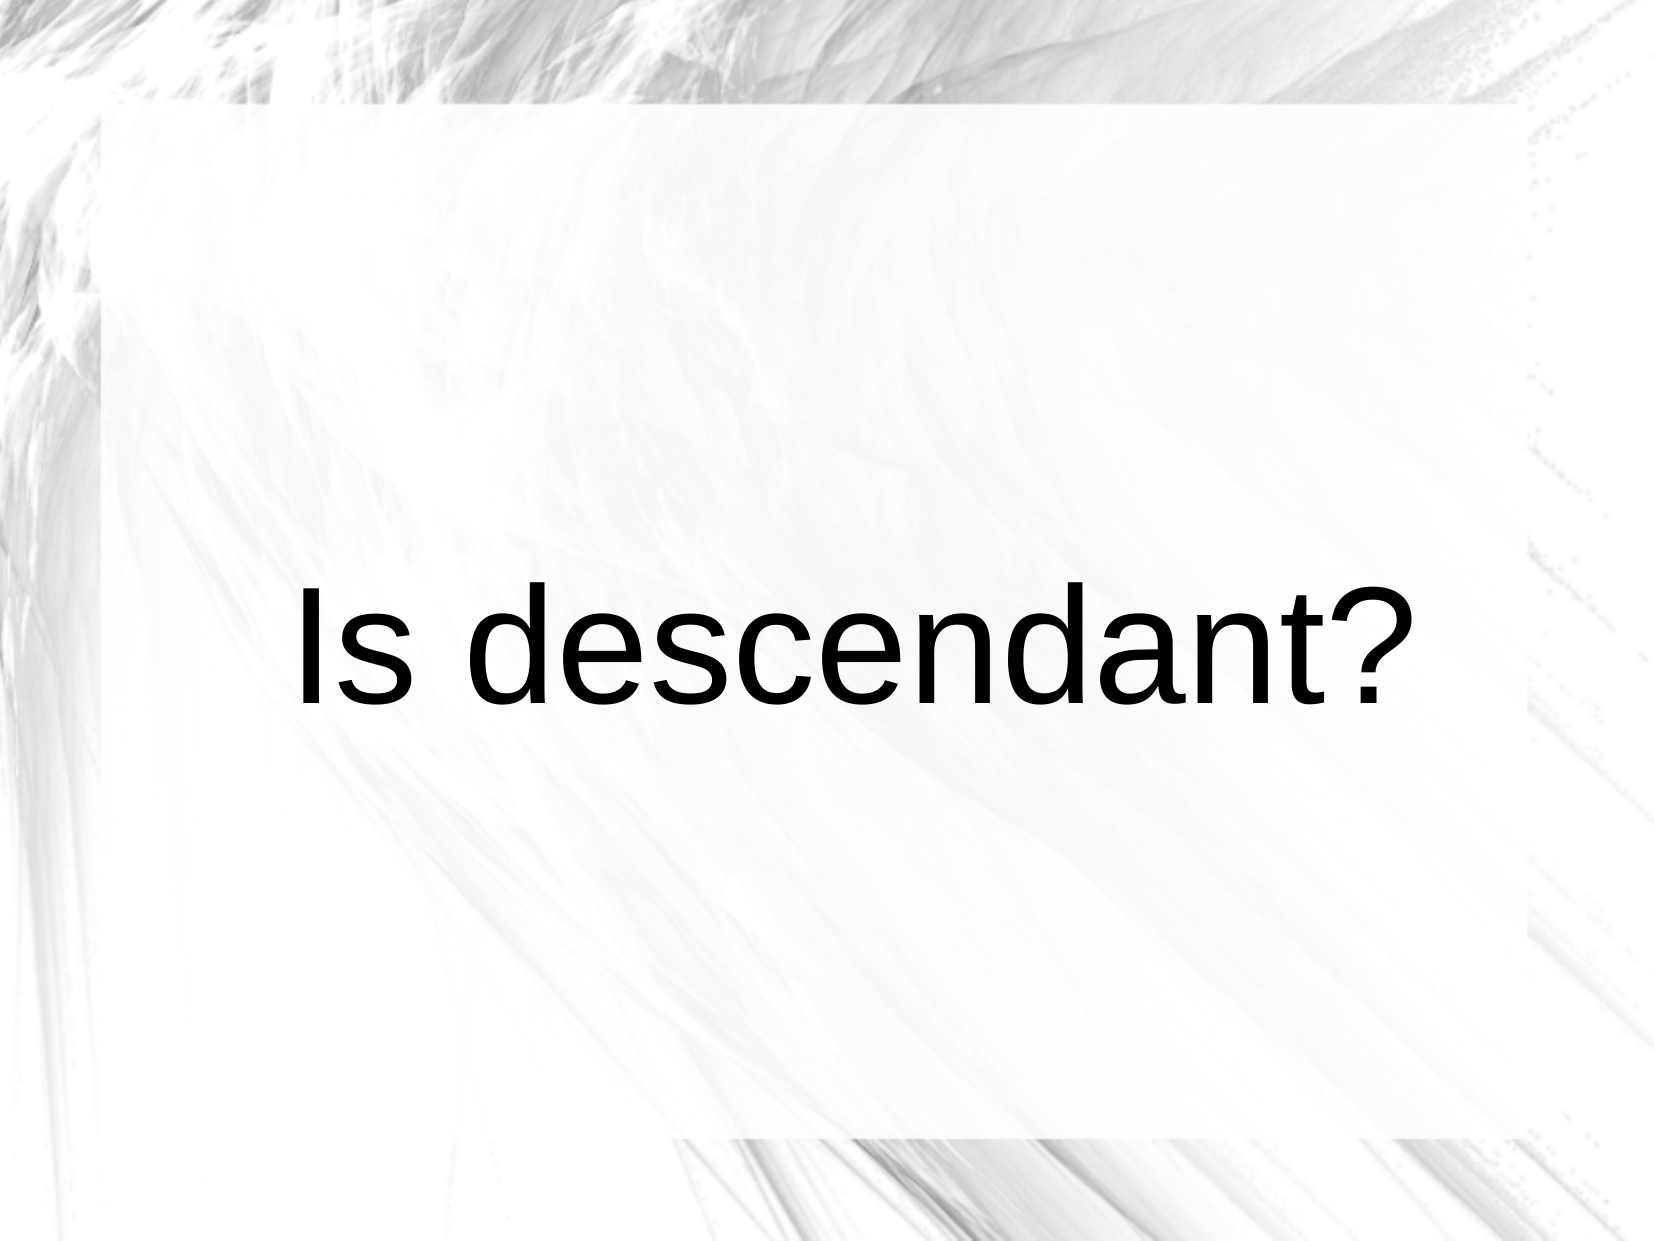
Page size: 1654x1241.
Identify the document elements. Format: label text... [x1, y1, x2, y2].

list Is descendant? [118, 319, 1571, 1109]
picture [0, 0, 1654, 1241]
